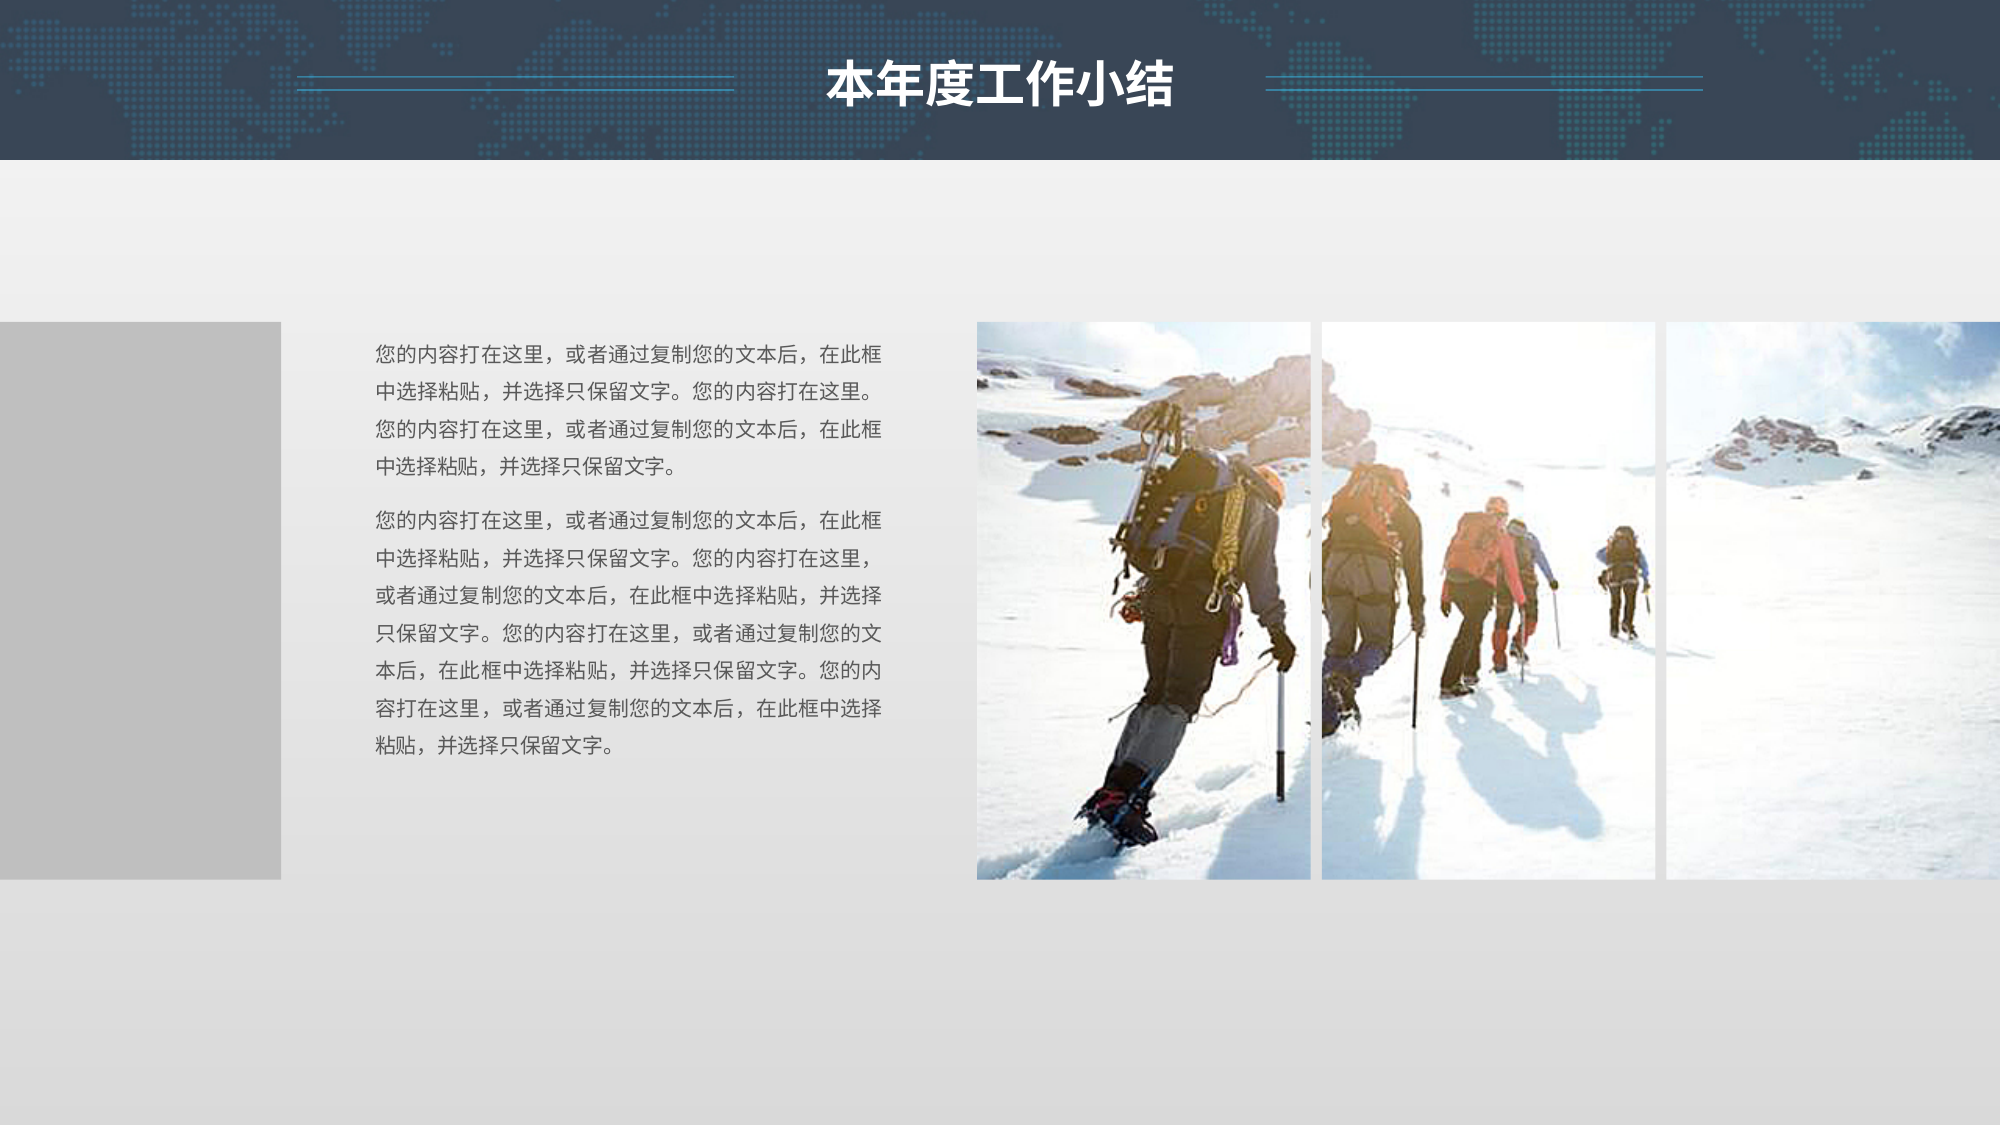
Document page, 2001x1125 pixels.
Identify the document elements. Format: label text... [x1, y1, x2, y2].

text_box [0, 320, 283, 882]
text_box [975, 320, 1313, 882]
text_box 本年度工作小结 [810, 98, 1190, 121]
text_box [1664, 320, 2000, 882]
text_box 您的内容打在这里，或者通过复制您的文本后，在此框中选择粘贴，并选择只保留文字。您的内容打在这里。您的内容打在这里，或者通过复制您的文本后，在此框中选择粘贴，并选择只保留文字。 您的内容打在这里，或者通过复制您的文本后，在此框中选择粘贴，并选择只保留文字。您的内容打在这里，或者通过复制您的文本后，在此框中选择粘贴，并选择只保留文字。您的内容打在这里，或者通过复制您的文本后，在此框中选择粘贴，并选择只保留文字。您的内容打在这里，或者通过复制您的文本后，在此框中选择粘贴，并选择只保留文字。 [360, 321, 898, 766]
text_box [296, 76, 1704, 91]
picture [0, 0, 2000, 161]
text_box [1320, 320, 1657, 882]
text_box 本年度工作小结 [810, 45, 1190, 75]
